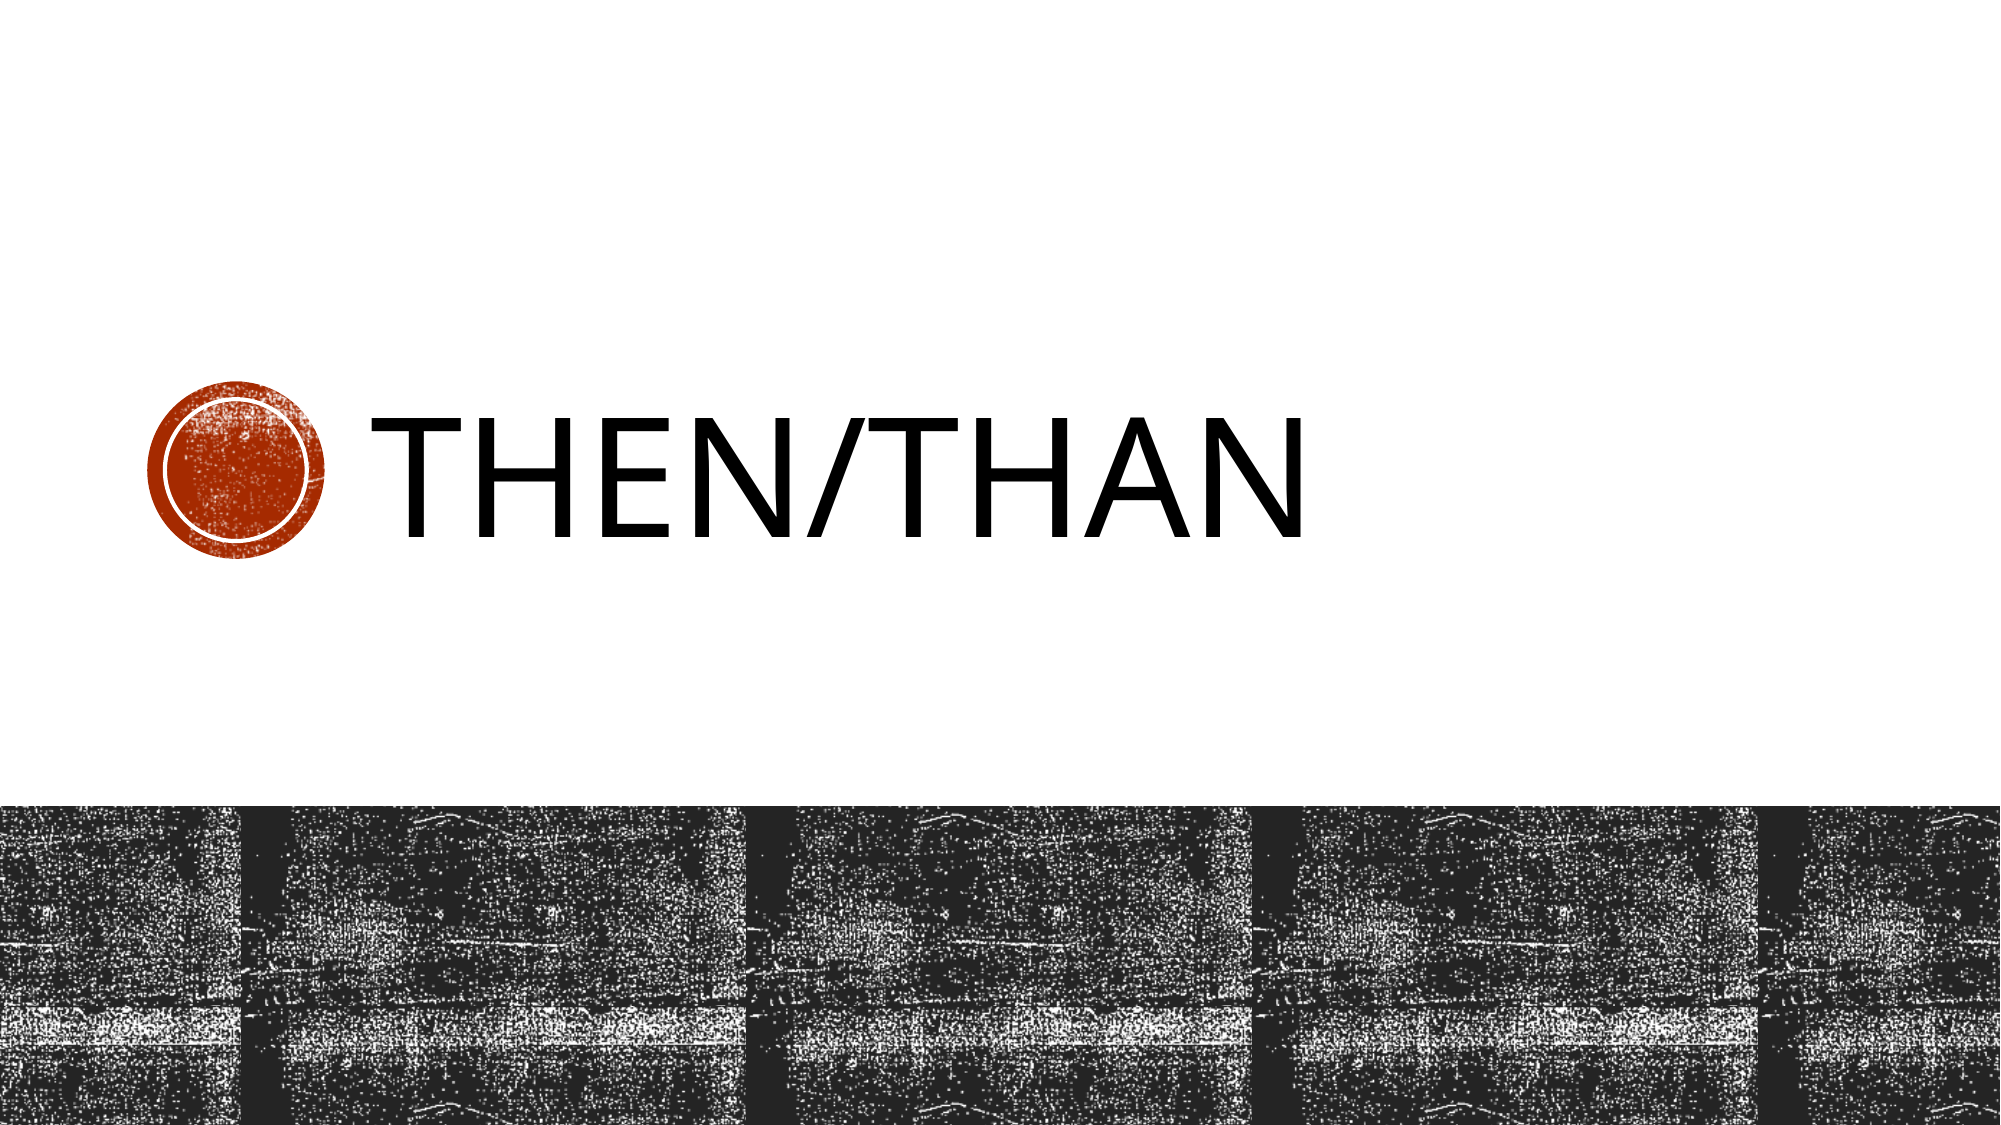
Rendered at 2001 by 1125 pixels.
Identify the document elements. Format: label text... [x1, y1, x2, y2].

title Then/than [355, 201, 1878, 779]
